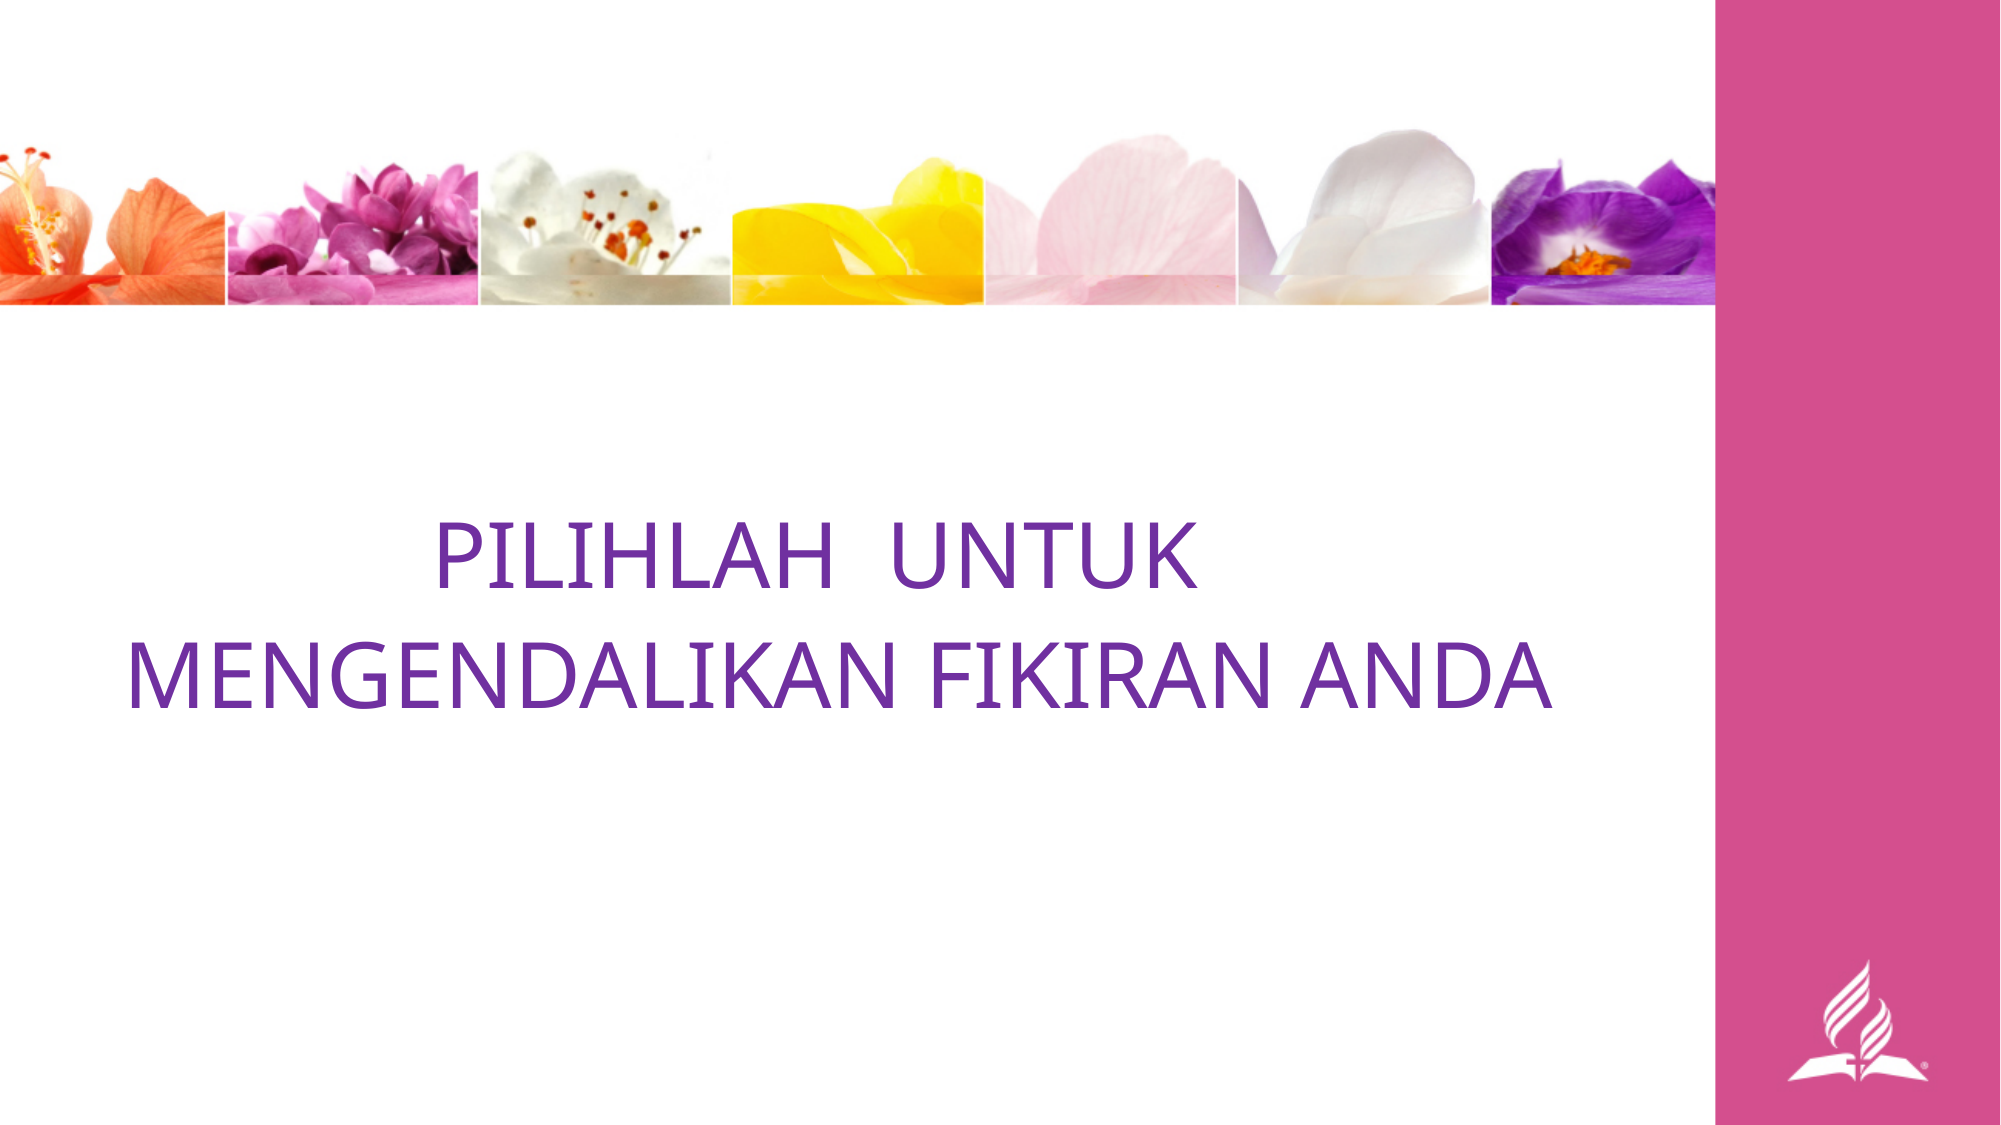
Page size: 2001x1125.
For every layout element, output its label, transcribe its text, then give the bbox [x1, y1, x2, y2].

list PILIHLAH UNTUK MENGENDALIKAN FIKIRAN ANDA [86, 354, 1591, 1006]
picture [0, 0, 2001, 1125]
